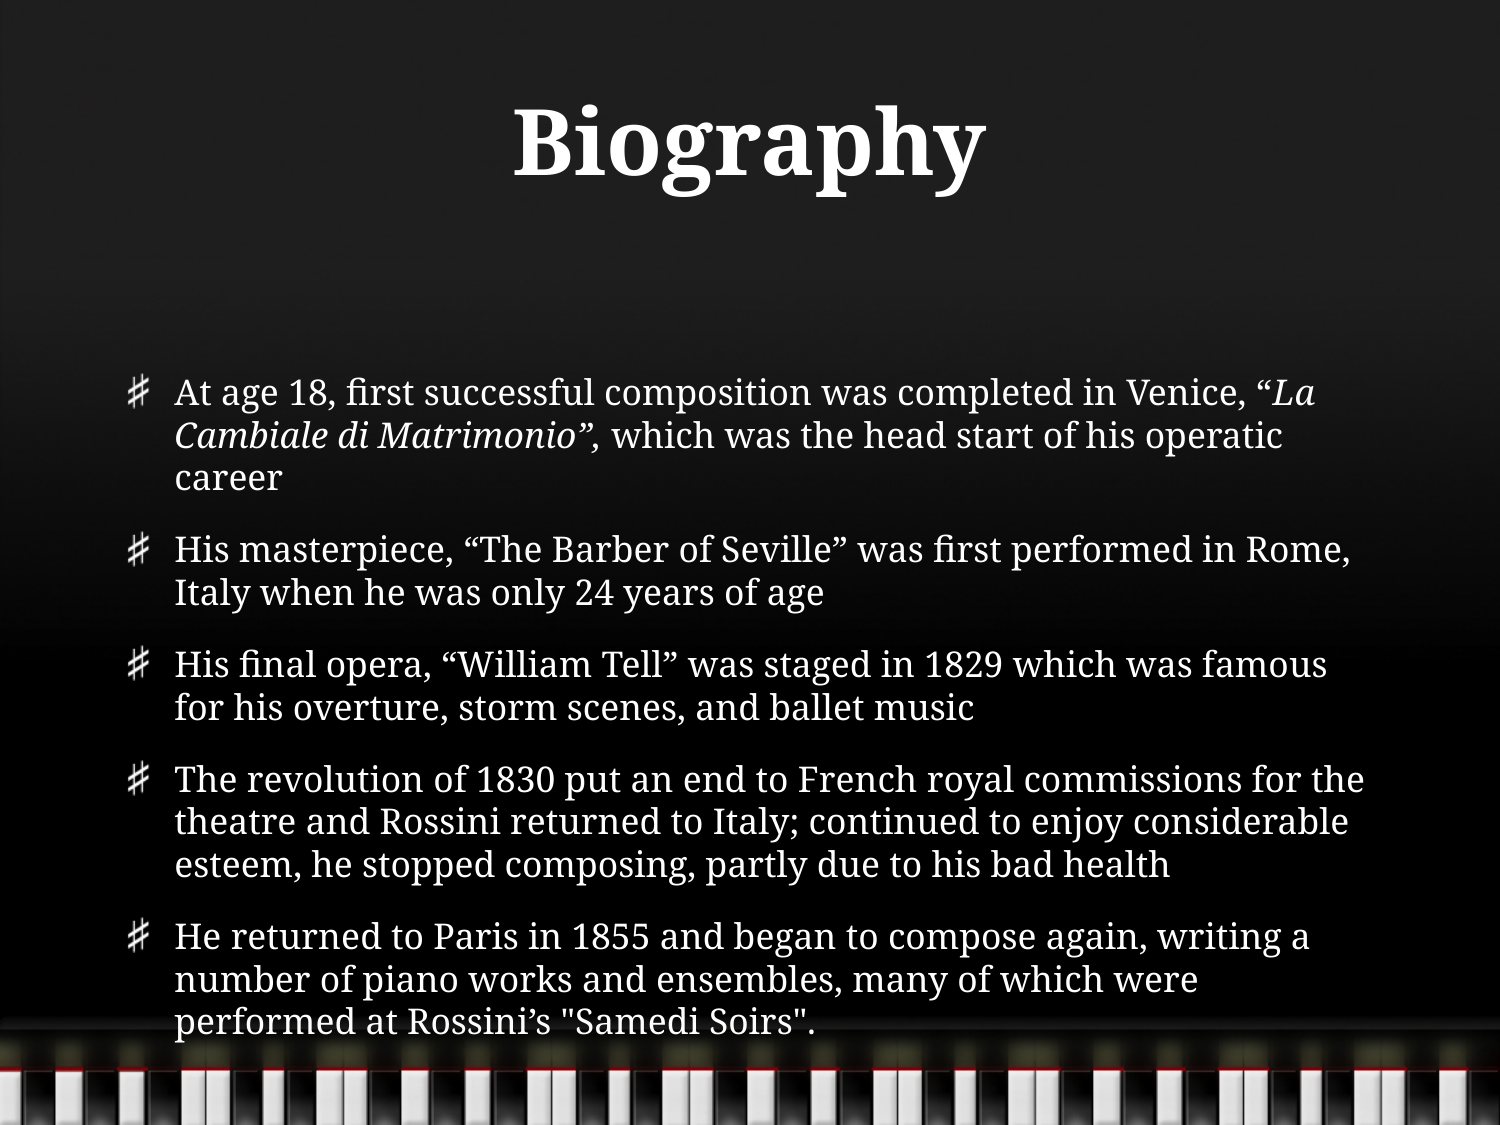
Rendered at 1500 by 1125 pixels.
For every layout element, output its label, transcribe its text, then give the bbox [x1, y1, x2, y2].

title Biography [75, 45, 1425, 233]
list At age 18, first successful composition was completed in Venice, “La Cambiale di Matrimonio”, which was the head start of his operatic career His masterpiece, “The Barber of Seville” was first performed in Rome, Italy when he was only 24 years of age His final opera, “William Tell” was staged in 1829 which was famous for his overture, storm scenes, and ballet music The revolution of 1830 put an end to French royal commissions for the theatre and Rossini returned to Italy; continued to enjoy considerable esteem, he stopped composing, partly due to his bad health He returned to Paris in 1855 and began to compose again, writing a number of piano works and ensembles, many of which were performed at Rossini’s "Samedi Soirs". [112, 362, 1388, 1063]
picture [0, 0, 1500, 1125]
